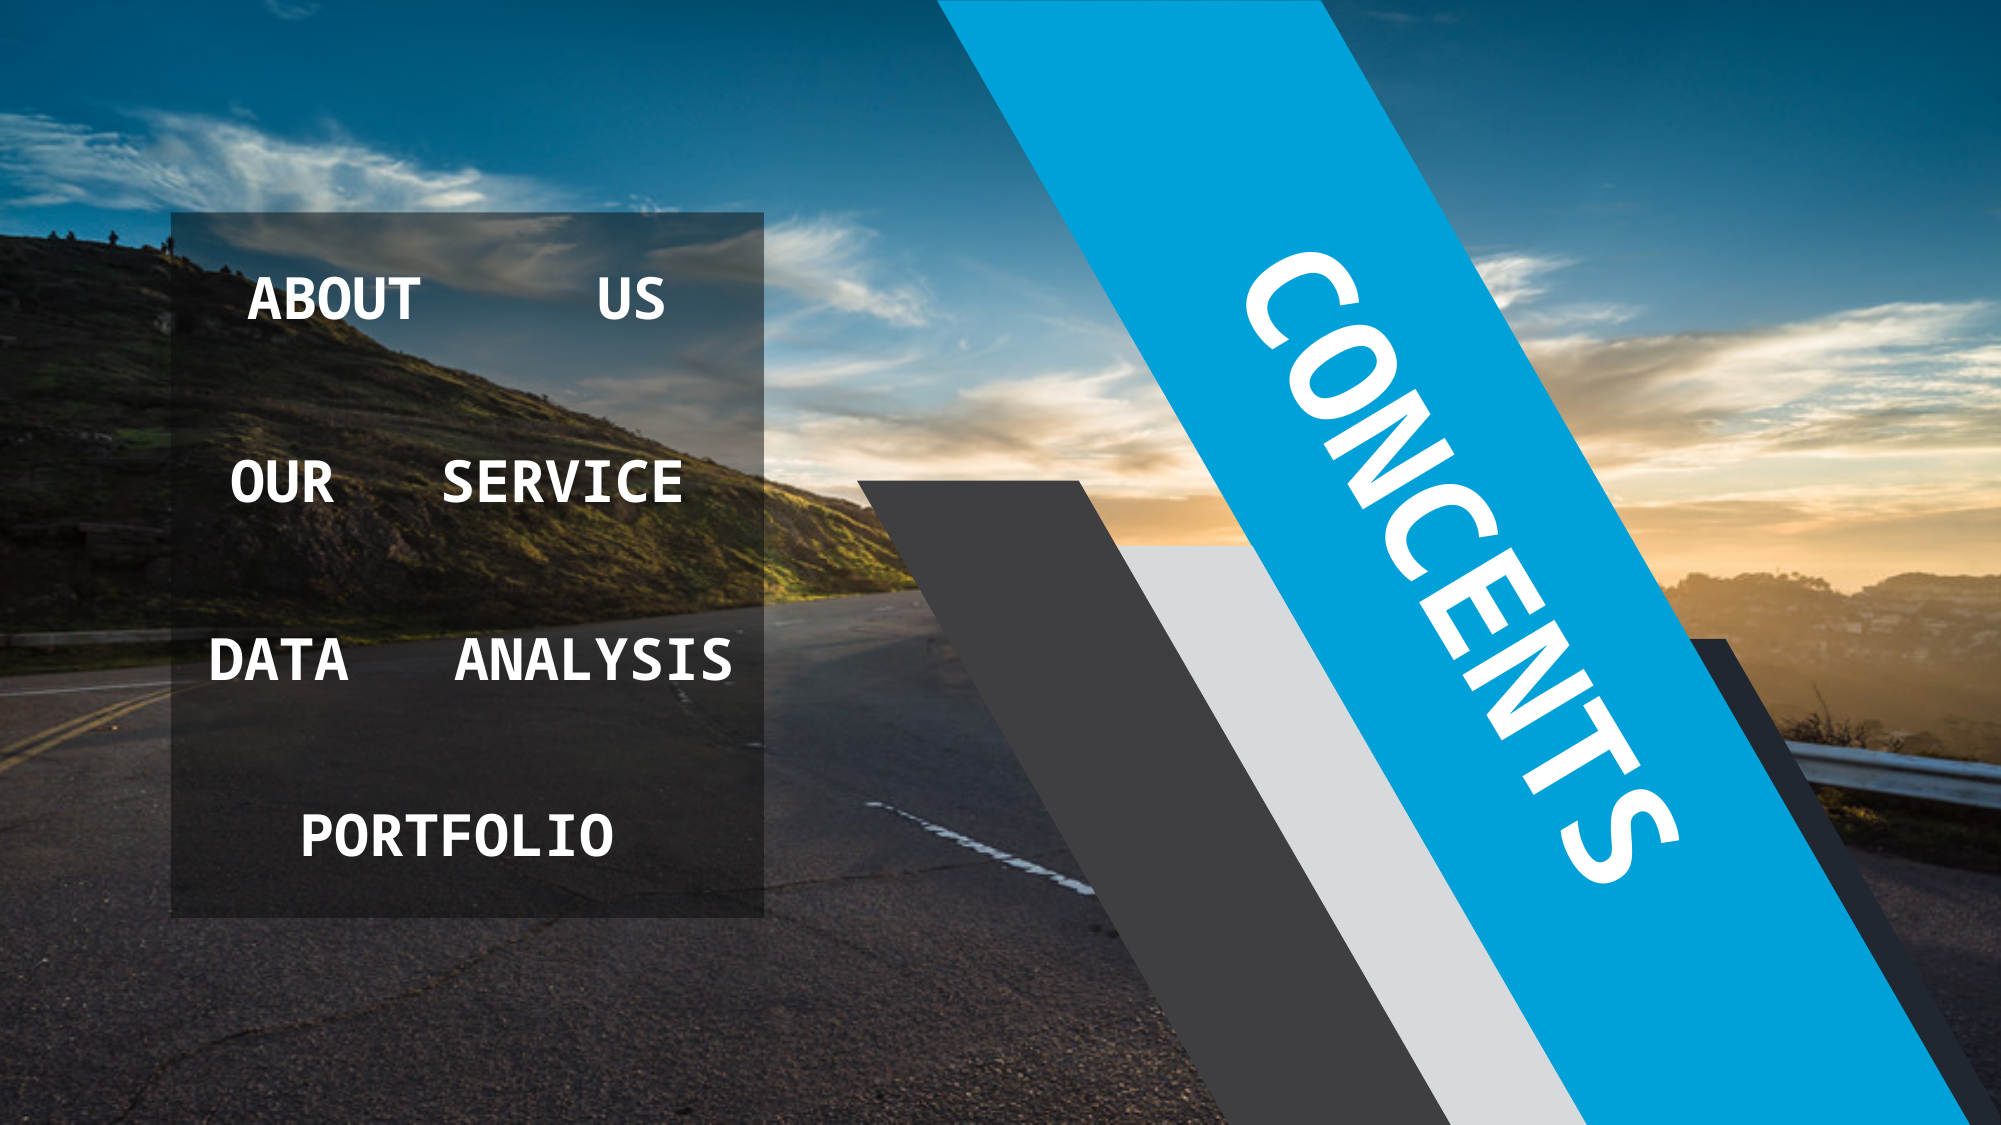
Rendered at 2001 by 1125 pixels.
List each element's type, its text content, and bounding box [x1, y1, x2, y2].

text_box OUR SERVICE [215, 436, 701, 522]
text_box PORTFOLIO [285, 790, 630, 876]
text_box [1851, 0, 2000, 1112]
text_box ABOUT US [232, 253, 682, 339]
text_box [0, 0, 1057, 1125]
text_box DATA ANALYSIS [194, 614, 750, 700]
text_box [170, 212, 764, 918]
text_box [1057, 0, 1851, 1125]
